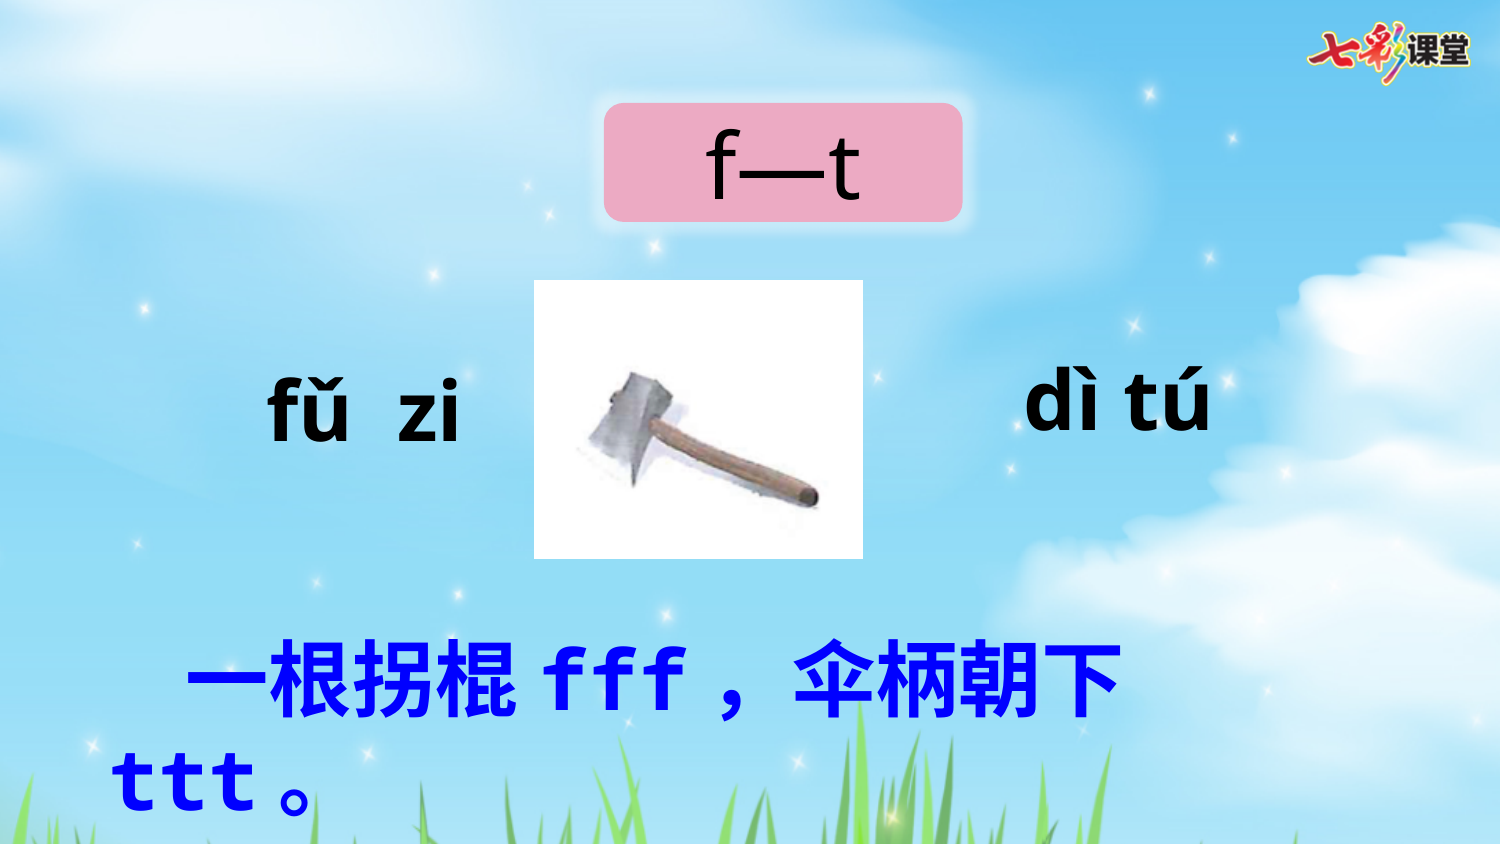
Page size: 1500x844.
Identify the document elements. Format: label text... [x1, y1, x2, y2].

text_box f—t [602, 101, 964, 223]
picture [0, 0, 1500, 844]
text_box 一根拐棍fff，伞柄朝下ttt。 [100, 622, 1296, 831]
text_box dì tú [1008, 339, 1230, 455]
text_box fǔ zi [252, 351, 479, 466]
